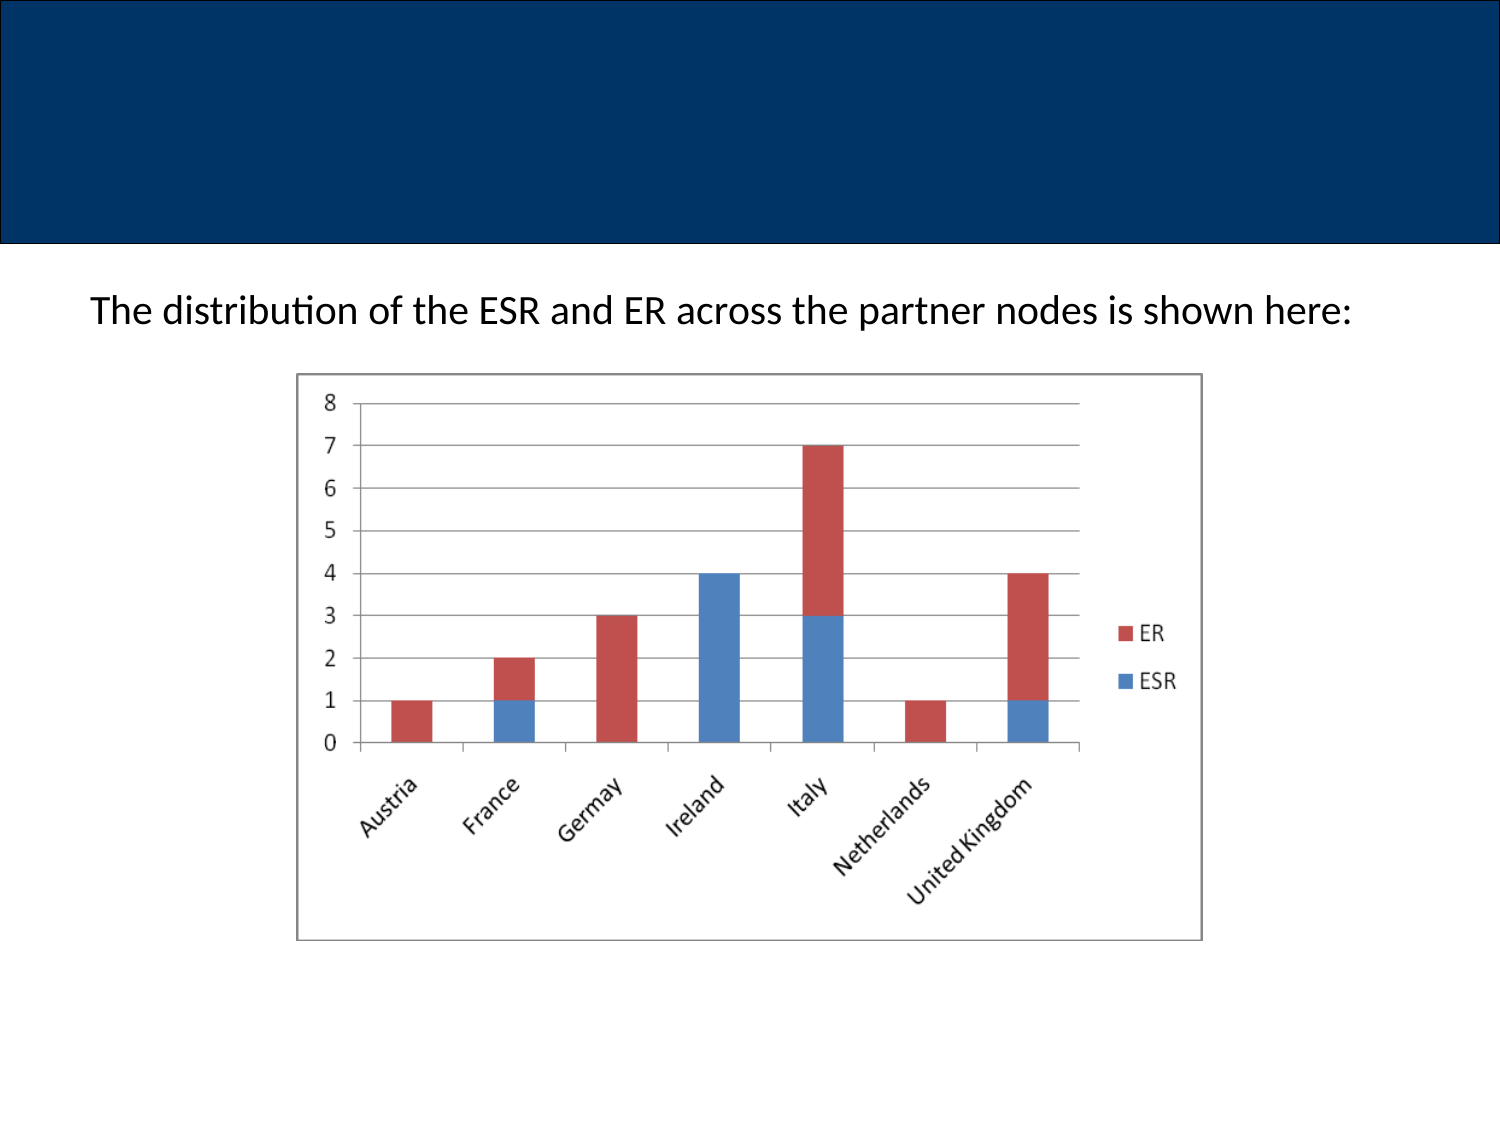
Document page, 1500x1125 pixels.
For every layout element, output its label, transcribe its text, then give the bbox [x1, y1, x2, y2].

picture [295, 373, 1203, 941]
list The distribution of the ESR and ER across the partner nodes is shown here: [74, 280, 1426, 1125]
